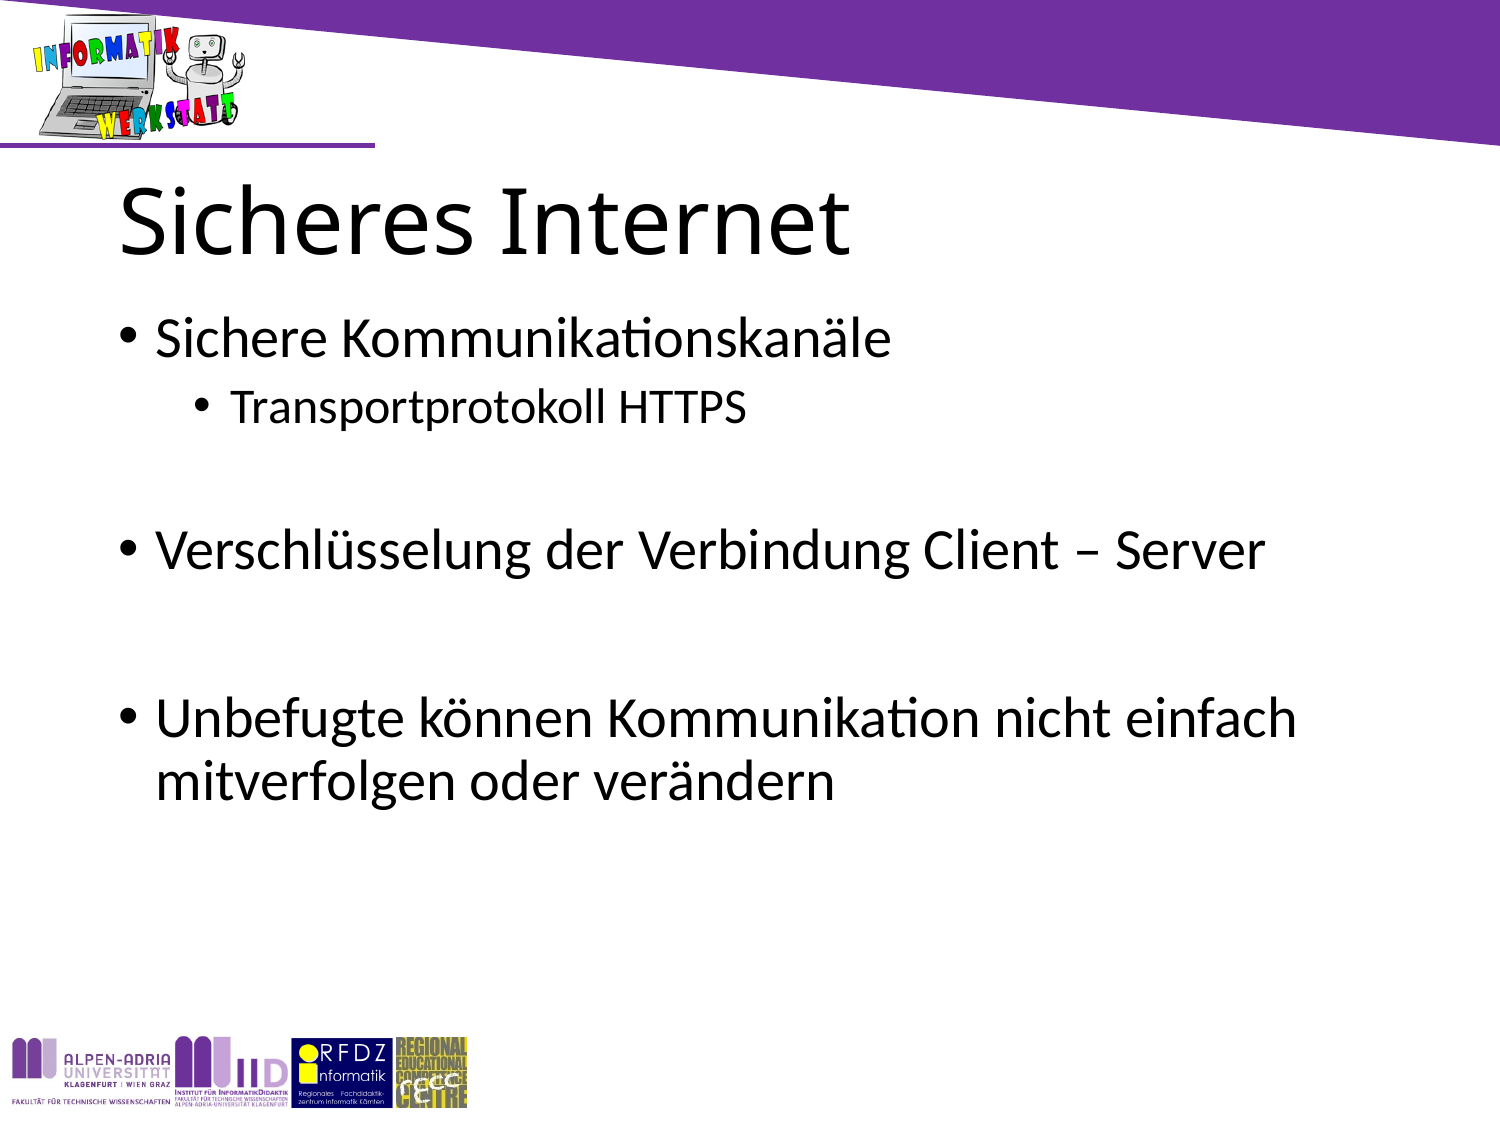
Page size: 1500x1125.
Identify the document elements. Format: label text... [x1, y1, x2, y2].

list Sichere Kommunikationskanäle Transportprotokoll HTTPS Verschlüsselung der Verbindung Client – Server Unbefugte können Kommunikation nicht einfach mitverfolgen oder verändern [103, 299, 1397, 1014]
picture [11, 1037, 171, 1115]
title Sicheres Internet [103, 150, 1397, 299]
picture [33, 14, 245, 140]
picture [174, 1034, 467, 1115]
